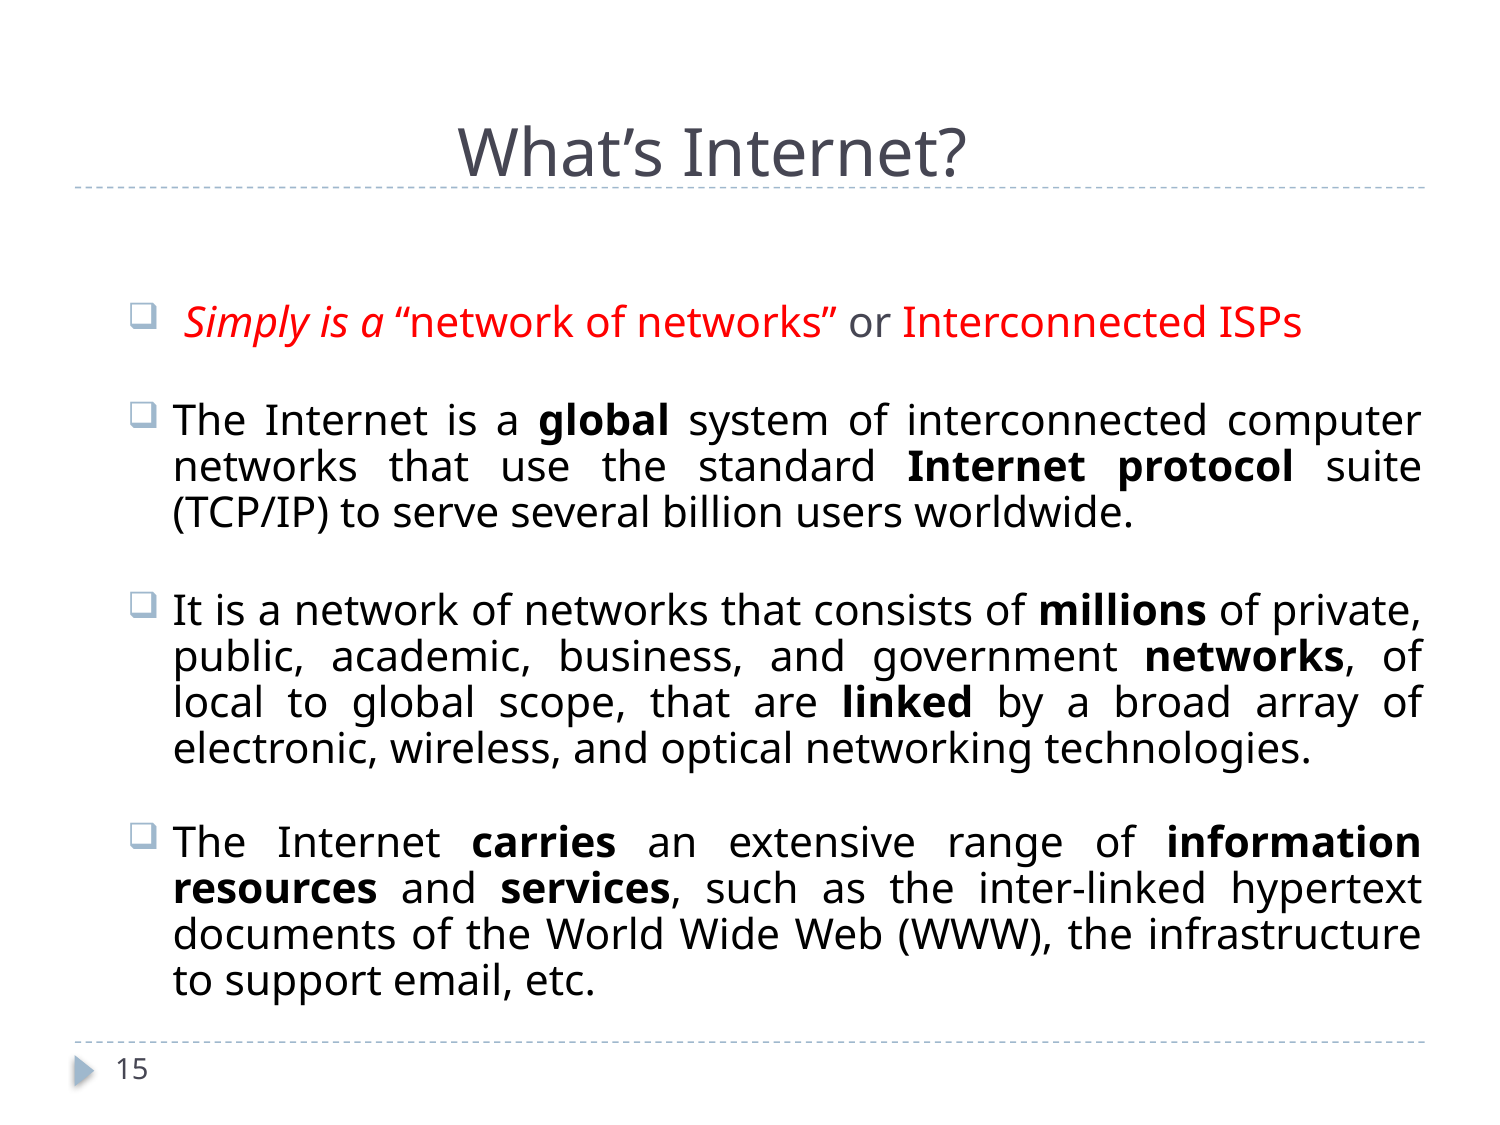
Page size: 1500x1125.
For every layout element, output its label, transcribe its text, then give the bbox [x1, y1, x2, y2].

slide_number 15 [100, 1042, 426, 1103]
footer [475, 1042, 1051, 1103]
title What’s Internet? [75, 37, 1350, 198]
list Simply is a “network of networks” or Interconnected ISPs The Internet is a global system of interconnected computer networks that use the standard Internet protocol suite (TCP/IP) to serve several billion users worldwide. It is a network of networks that consists of millions of private, public, academic, business, and government networks, of local to global scope, that are linked by a broad array of electronic, wireless, and optical networking technologies. The Internet carries an extensive range of information resources and services, such as the inter-linked hypertext documents of the World Wide Web (WWW), the infrastructure to support email, etc. [112, 293, 1437, 1028]
